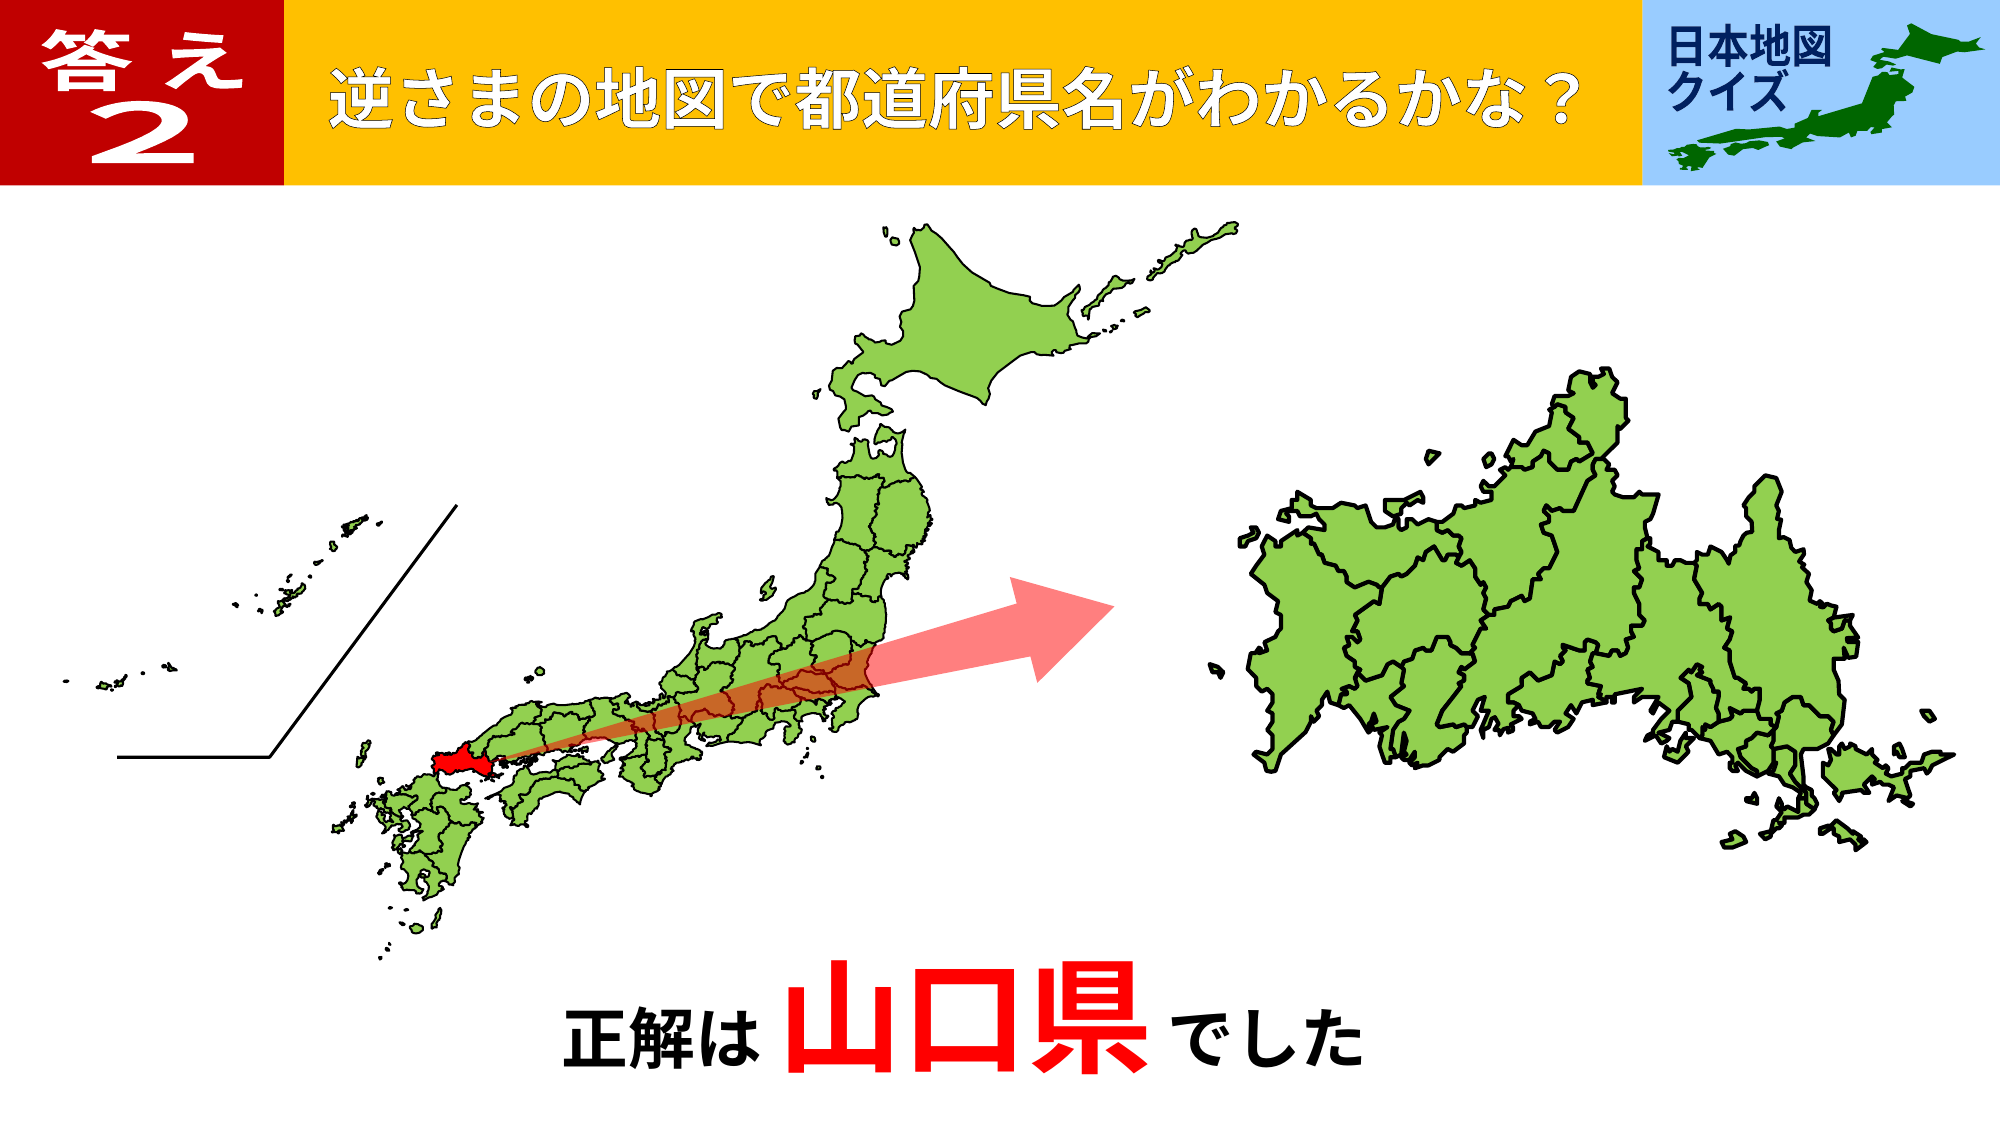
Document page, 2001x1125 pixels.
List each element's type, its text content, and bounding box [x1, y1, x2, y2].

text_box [63, 221, 1239, 960]
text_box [1209, 368, 1955, 851]
text_box 正解は 山口県 でした [546, 931, 1383, 1097]
